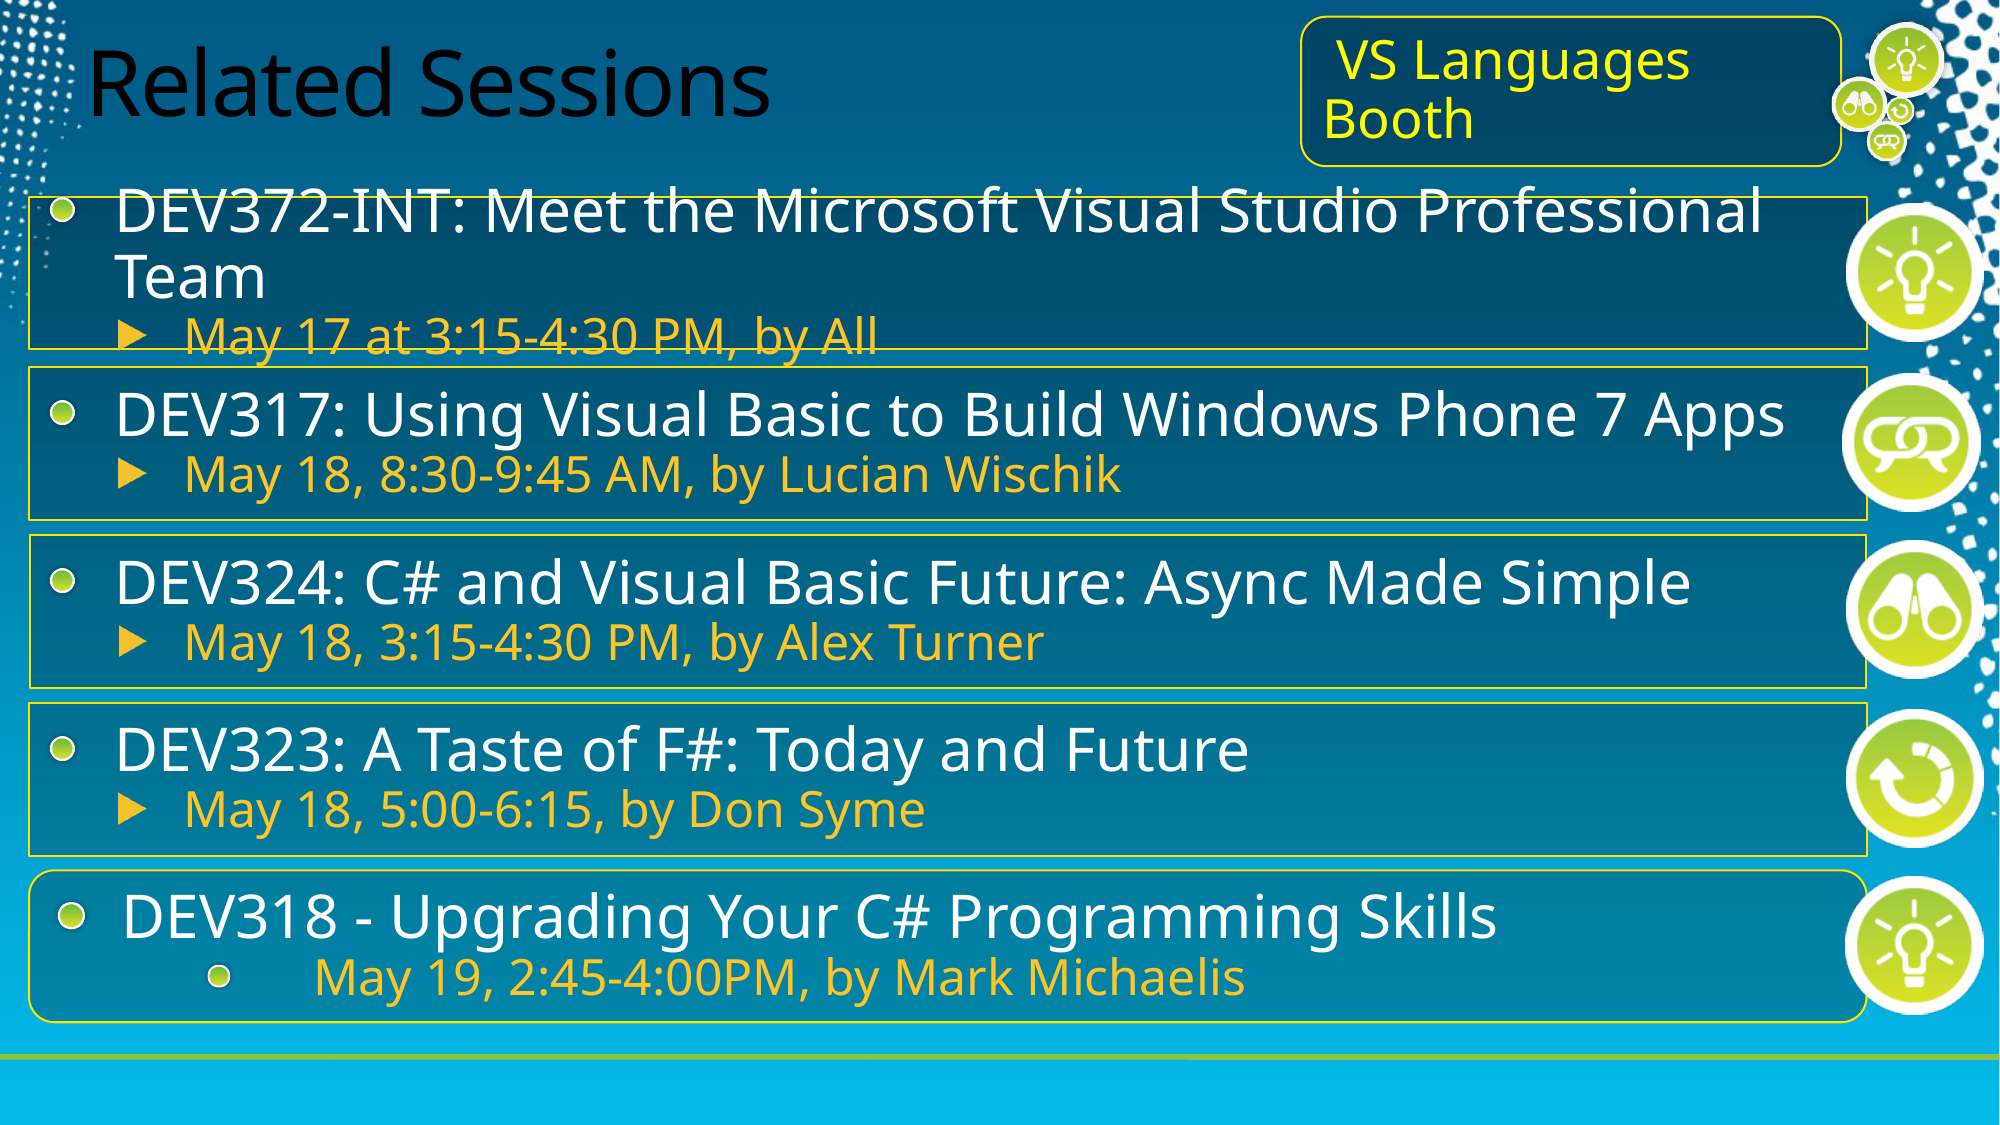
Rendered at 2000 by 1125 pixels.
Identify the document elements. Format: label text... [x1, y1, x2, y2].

picture [13, 41, 25, 49]
picture [1979, 657, 1995, 676]
picture [302, 189, 324, 194]
picture [16, 143, 21, 151]
picture [55, 62, 62, 69]
picture [119, 794, 145, 823]
picture [1963, 335, 1972, 344]
list DEV324: C# and Visual Basic Future: Async Made Simple May 18, 3:15-4:30 PM, by Alex Turner [27, 533, 1869, 690]
picture [1990, 492, 2000, 505]
picture [1847, 541, 2000, 678]
picture [30, 14, 40, 23]
picture [33, 0, 42, 10]
picture [1224, 189, 1246, 194]
picture [50, 401, 74, 425]
picture [0, 155, 5, 163]
picture [784, 352, 798, 364]
picture [1974, 683, 1985, 694]
picture [1914, 164, 1923, 177]
title Related Sessions [85, 37, 1301, 138]
picture [1921, 0, 1934, 8]
list DEV372-INT: Meet the Microsoft Visual Studio Professional Team May 17 at 3:15-4:30 PM, by All [27, 194, 1869, 352]
picture [1957, 187, 1971, 200]
picture [1983, 404, 1992, 414]
picture [257, 352, 271, 364]
picture [38, 74, 47, 80]
picture [18, 13, 26, 19]
picture [1952, 502, 1967, 516]
picture [1988, 691, 2000, 709]
picture [9, 84, 15, 91]
picture [24, 72, 32, 79]
picture [33, 88, 42, 97]
text_box VS Languages Booth [1301, 16, 1811, 167]
picture [1991, 637, 2000, 652]
picture [1988, 547, 2000, 561]
picture [1832, 0, 2000, 342]
picture [16, 22, 23, 34]
picture [265, 189, 293, 194]
picture [50, 197, 74, 222]
picture [50, 569, 74, 593]
picture [164, 189, 187, 194]
picture [1950, 359, 1960, 366]
picture [47, 0, 57, 10]
picture [985, 186, 999, 194]
picture [354, 189, 368, 194]
picture [1846, 877, 1983, 1014]
picture [18, 0, 29, 6]
picture [50, 737, 74, 761]
picture [1421, 189, 1445, 194]
picture [41, 59, 48, 67]
picture [1938, 122, 1950, 133]
picture [119, 321, 145, 349]
picture [1847, 710, 1983, 847]
picture [1991, 747, 2000, 765]
picture [33, 116, 40, 124]
picture [1898, 188, 1912, 198]
picture [1992, 438, 2000, 448]
picture [233, 189, 255, 194]
picture [1995, 582, 2000, 595]
picture [11, 55, 21, 64]
picture [58, 32, 66, 41]
picture [45, 16, 55, 24]
picture [1843, 367, 1980, 511]
picture [1935, 177, 1945, 189]
picture [1994, 382, 2000, 391]
picture [1978, 517, 1987, 527]
picture [3, 10, 11, 18]
picture [1946, 155, 1961, 167]
picture [758, 189, 767, 194]
picture [1973, 368, 1982, 380]
picture [120, 627, 144, 655]
picture [1963, 535, 1977, 550]
picture [729, 352, 734, 360]
picture [54, 76, 60, 83]
picture [1980, 460, 1987, 469]
picture [58, 903, 84, 929]
picture [1946, 525, 1956, 533]
picture [377, 189, 385, 194]
picture [523, 189, 531, 194]
picture [418, 189, 449, 194]
text_box DEV318 - Upgrading Your C# Programming Skills May 19, 2:45-4:00PM, by Mark Michaelis [28, 870, 1856, 1023]
picture [208, 965, 230, 987]
picture [26, 57, 34, 68]
picture [28, 42, 36, 53]
picture [792, 189, 800, 194]
picture [10, 69, 17, 78]
picture [43, 42, 49, 53]
list DEV317: Using Visual Basic to Build Windows Phone 7 Apps May 18, 8:30-9:45 AM, by Lucian Wischik [27, 364, 1869, 522]
picture [1984, 349, 1992, 357]
picture [1925, 141, 1935, 155]
picture [17, 129, 23, 136]
picture [489, 189, 498, 194]
picture [6, 97, 12, 105]
picture [31, 131, 37, 138]
picture [1520, 186, 1534, 194]
picture [1993, 321, 2000, 339]
picture [0, 24, 9, 33]
picture [29, 27, 38, 38]
picture [34, 101, 43, 111]
picture [56, 47, 64, 55]
picture [0, 40, 9, 45]
picture [1982, 714, 1993, 729]
picture [42, 31, 53, 39]
picture [1926, 344, 1939, 358]
picture [119, 459, 145, 487]
picture [120, 189, 146, 194]
list DEV323: A Taste of F#: Today and Future May 18, 5:00-6:15, by Don Syme [27, 700, 1869, 858]
